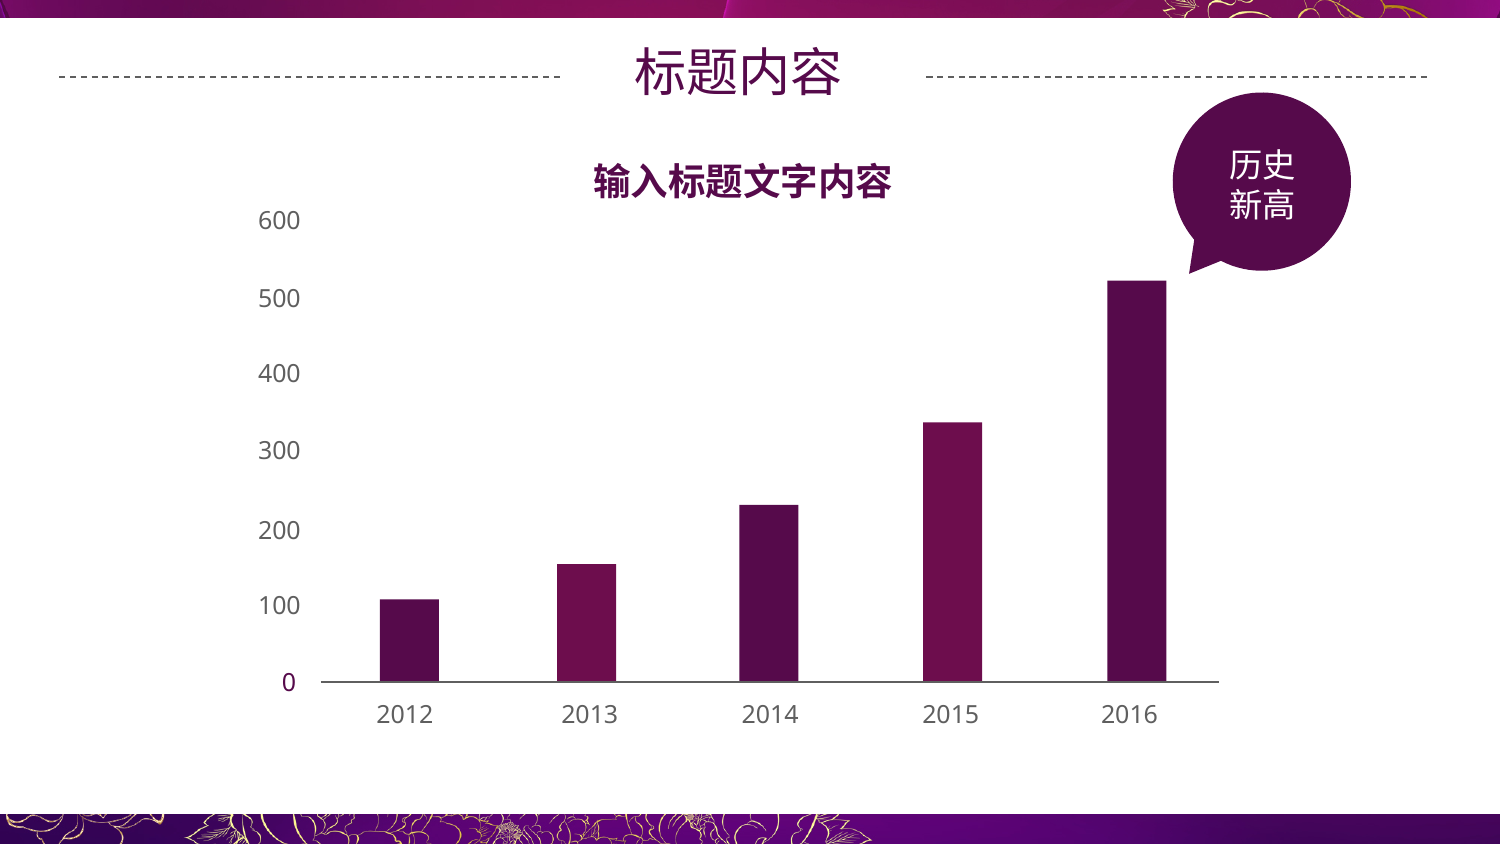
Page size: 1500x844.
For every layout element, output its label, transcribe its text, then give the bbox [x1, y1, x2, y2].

text_box [555, 562, 618, 681]
text_box 历史新高 [1214, 136, 1333, 232]
picture [0, 814, 1500, 844]
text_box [243, 196, 369, 706]
text_box 输入标题文字内容 [578, 150, 937, 211]
text_box [1105, 279, 1168, 681]
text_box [361, 691, 1188, 738]
text_box [737, 503, 800, 681]
text_box [378, 597, 441, 681]
picture [0, 0, 1500, 18]
text_box [1170, 90, 1354, 276]
text_box [921, 420, 984, 681]
text_box 标题内容 [608, 32, 868, 110]
